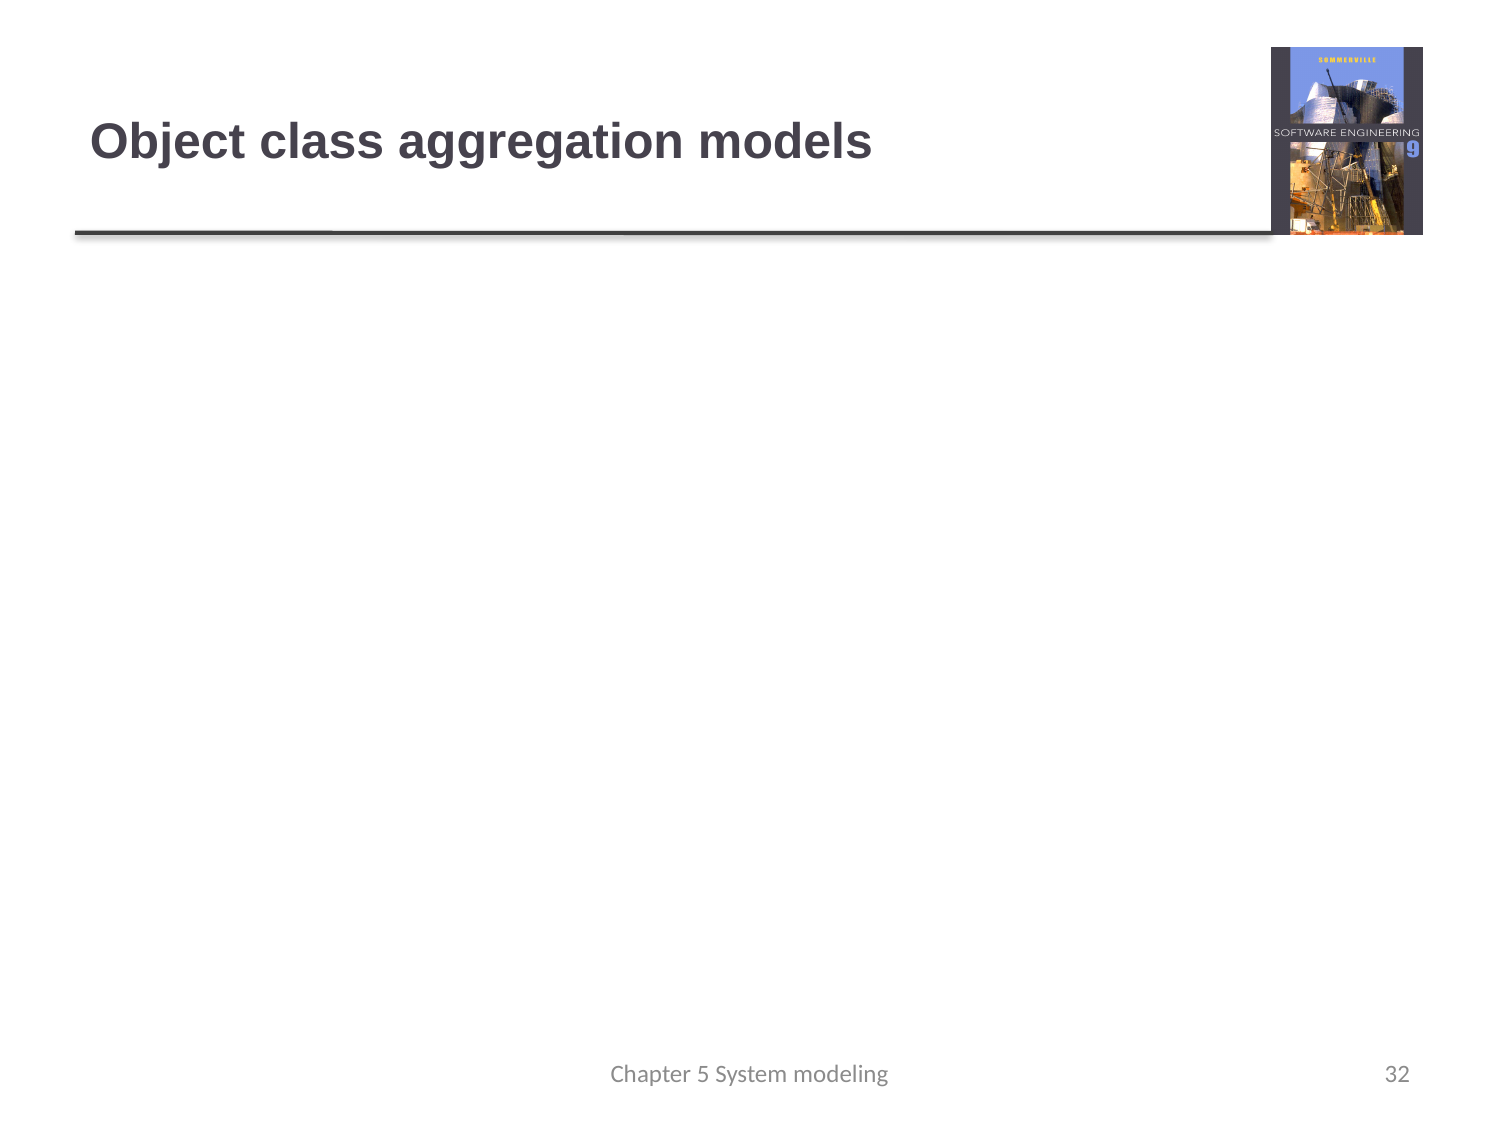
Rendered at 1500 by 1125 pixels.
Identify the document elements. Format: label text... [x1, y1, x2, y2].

picture [1272, 47, 1423, 235]
slide_number 32 [1074, 1042, 1425, 1103]
footer Chapter 5 System modeling [512, 1042, 988, 1103]
title Object class aggregation models [74, 44, 1272, 233]
